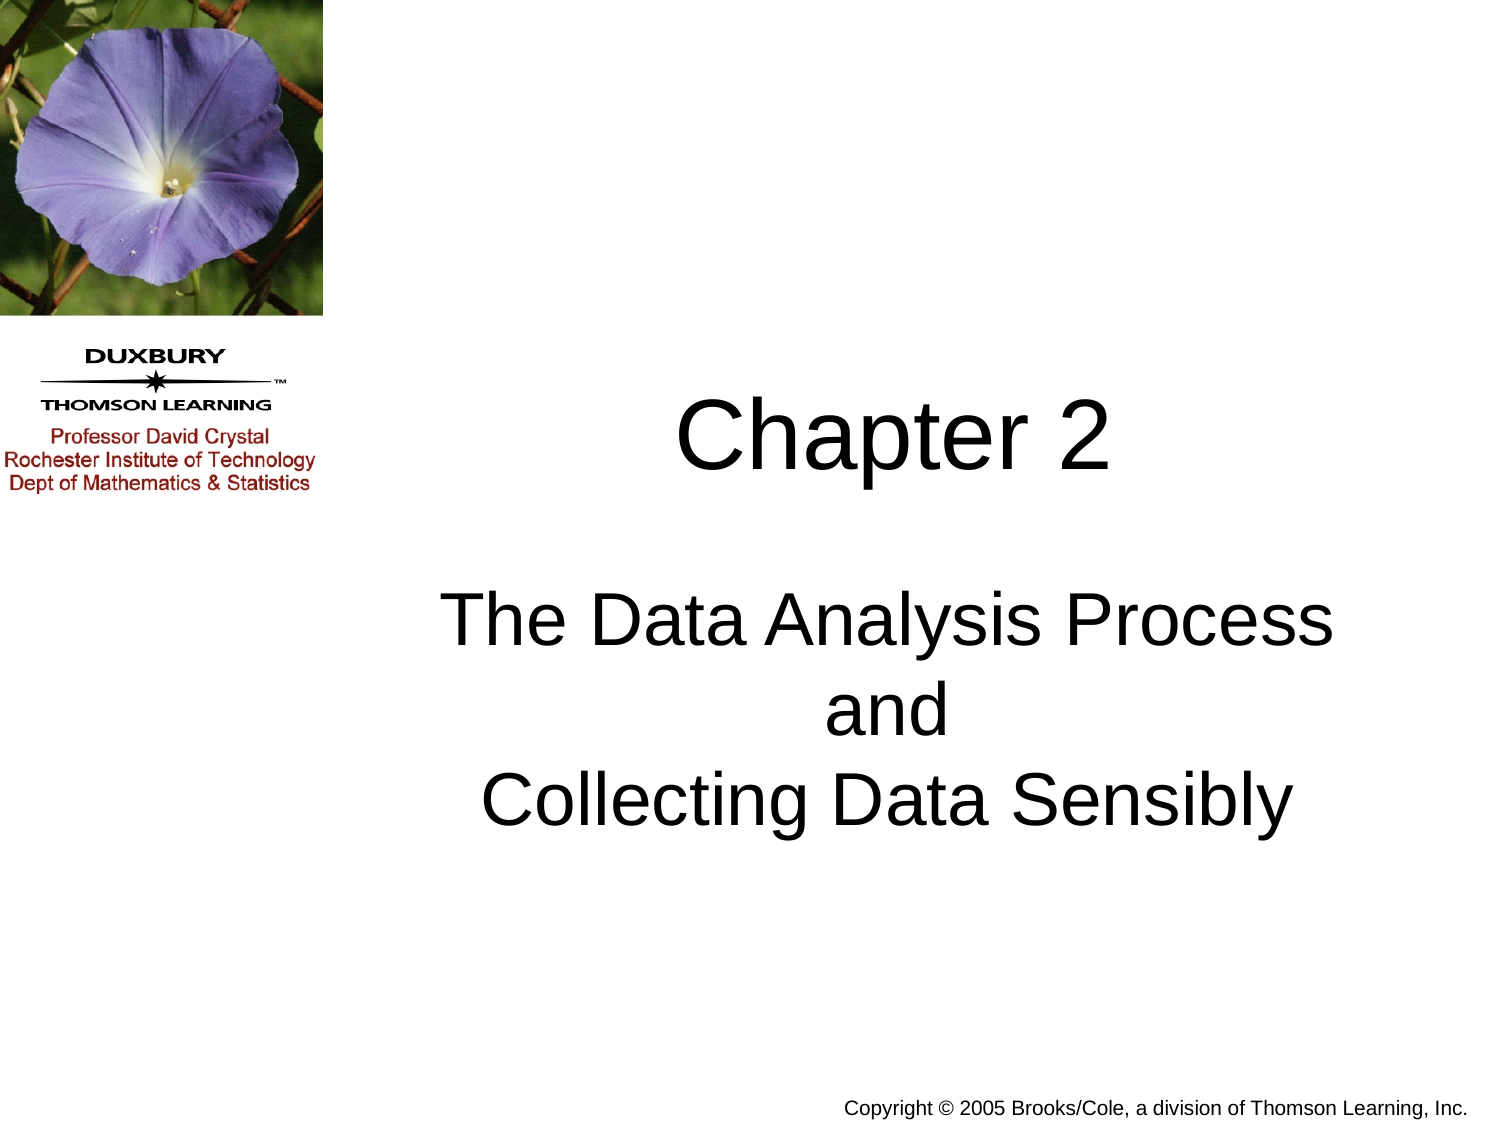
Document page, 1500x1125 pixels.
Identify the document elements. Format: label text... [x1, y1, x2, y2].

picture [0, 0, 323, 499]
subtitle The Data Analysis Process and Collecting Data Sensibly [349, 562, 1426, 851]
text_box Chapter 2 [350, 308, 1438, 550]
